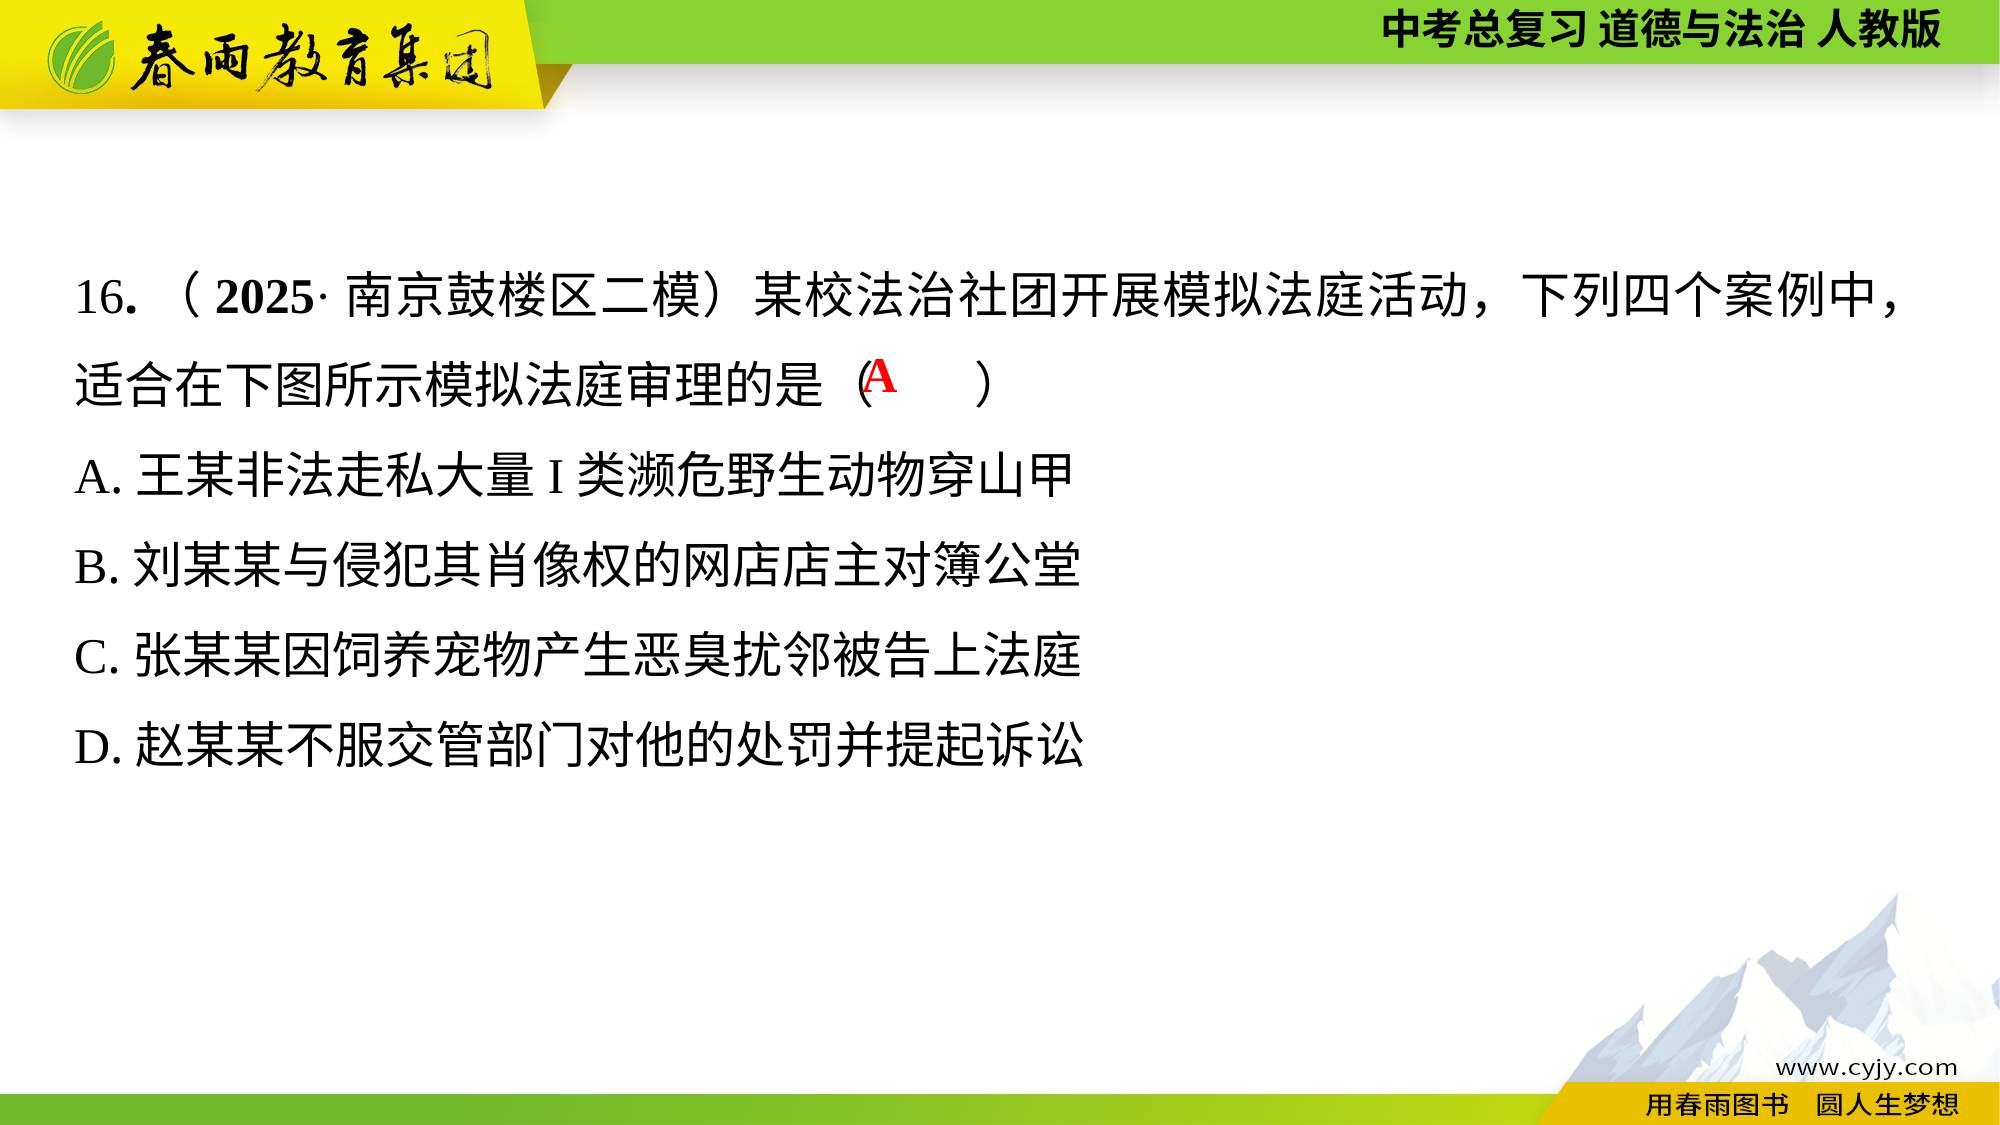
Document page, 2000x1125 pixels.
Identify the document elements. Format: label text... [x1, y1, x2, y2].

text_box A [846, 335, 913, 411]
picture [0, 0, 2000, 1125]
list 16.（2025·南京鼓楼区二模）某校法治社团开展模拟法庭活动，下列四个案例中，适合在下图所示模拟法庭审理的是（ ） A.王某非法走私大量I类濒危野生动物穿山甲 B.刘某某与侵犯其肖像权的网店店主对簿公堂 C.张某某因饲养宠物产生恶臭扰邻被告上法庭 D.赵某某不服交管部门对他的处罚并提起诉讼 [59, 226, 1944, 776]
